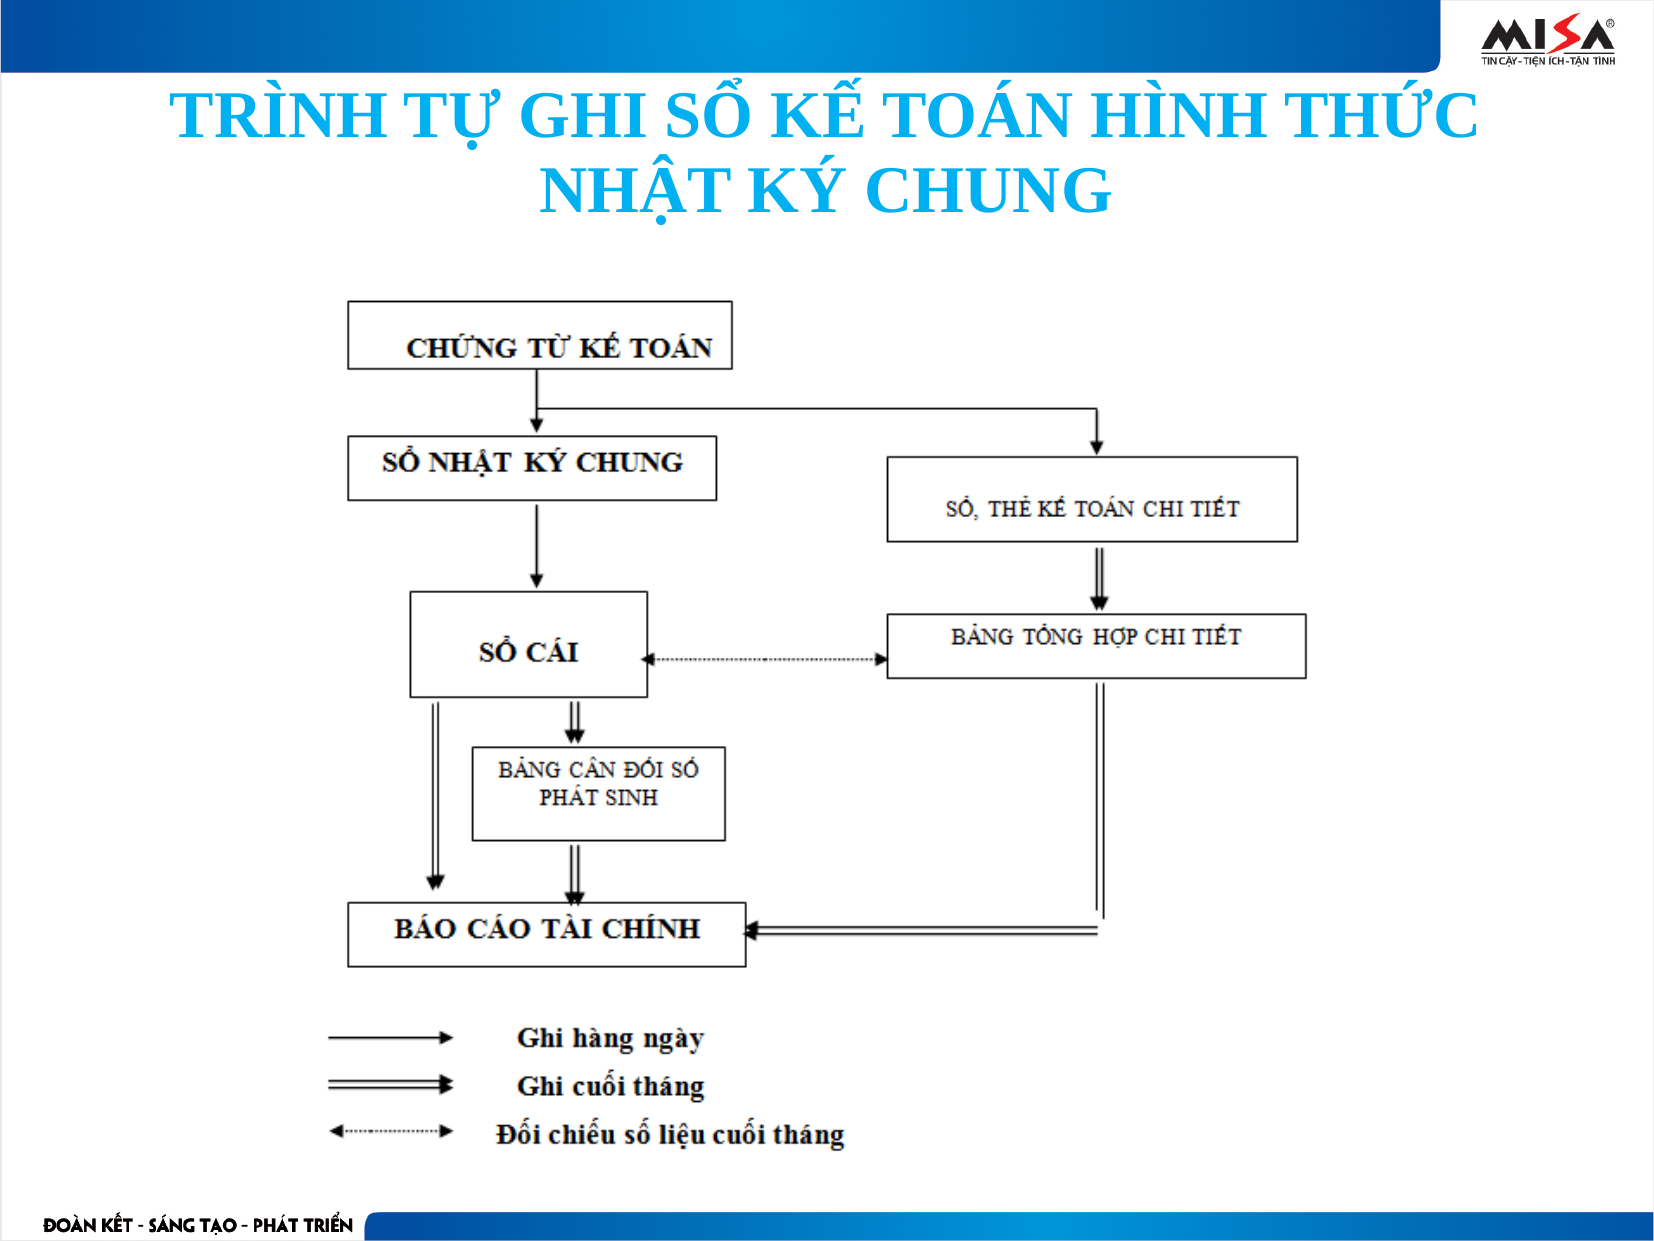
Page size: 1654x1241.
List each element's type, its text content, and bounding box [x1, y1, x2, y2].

title TRÌNH TỰ GHI SỔ KẾ TOÁN HÌNH THỨC NHẬT KÝ CHUNG [82, 49, 1571, 257]
picture [0, 0, 1654, 1241]
